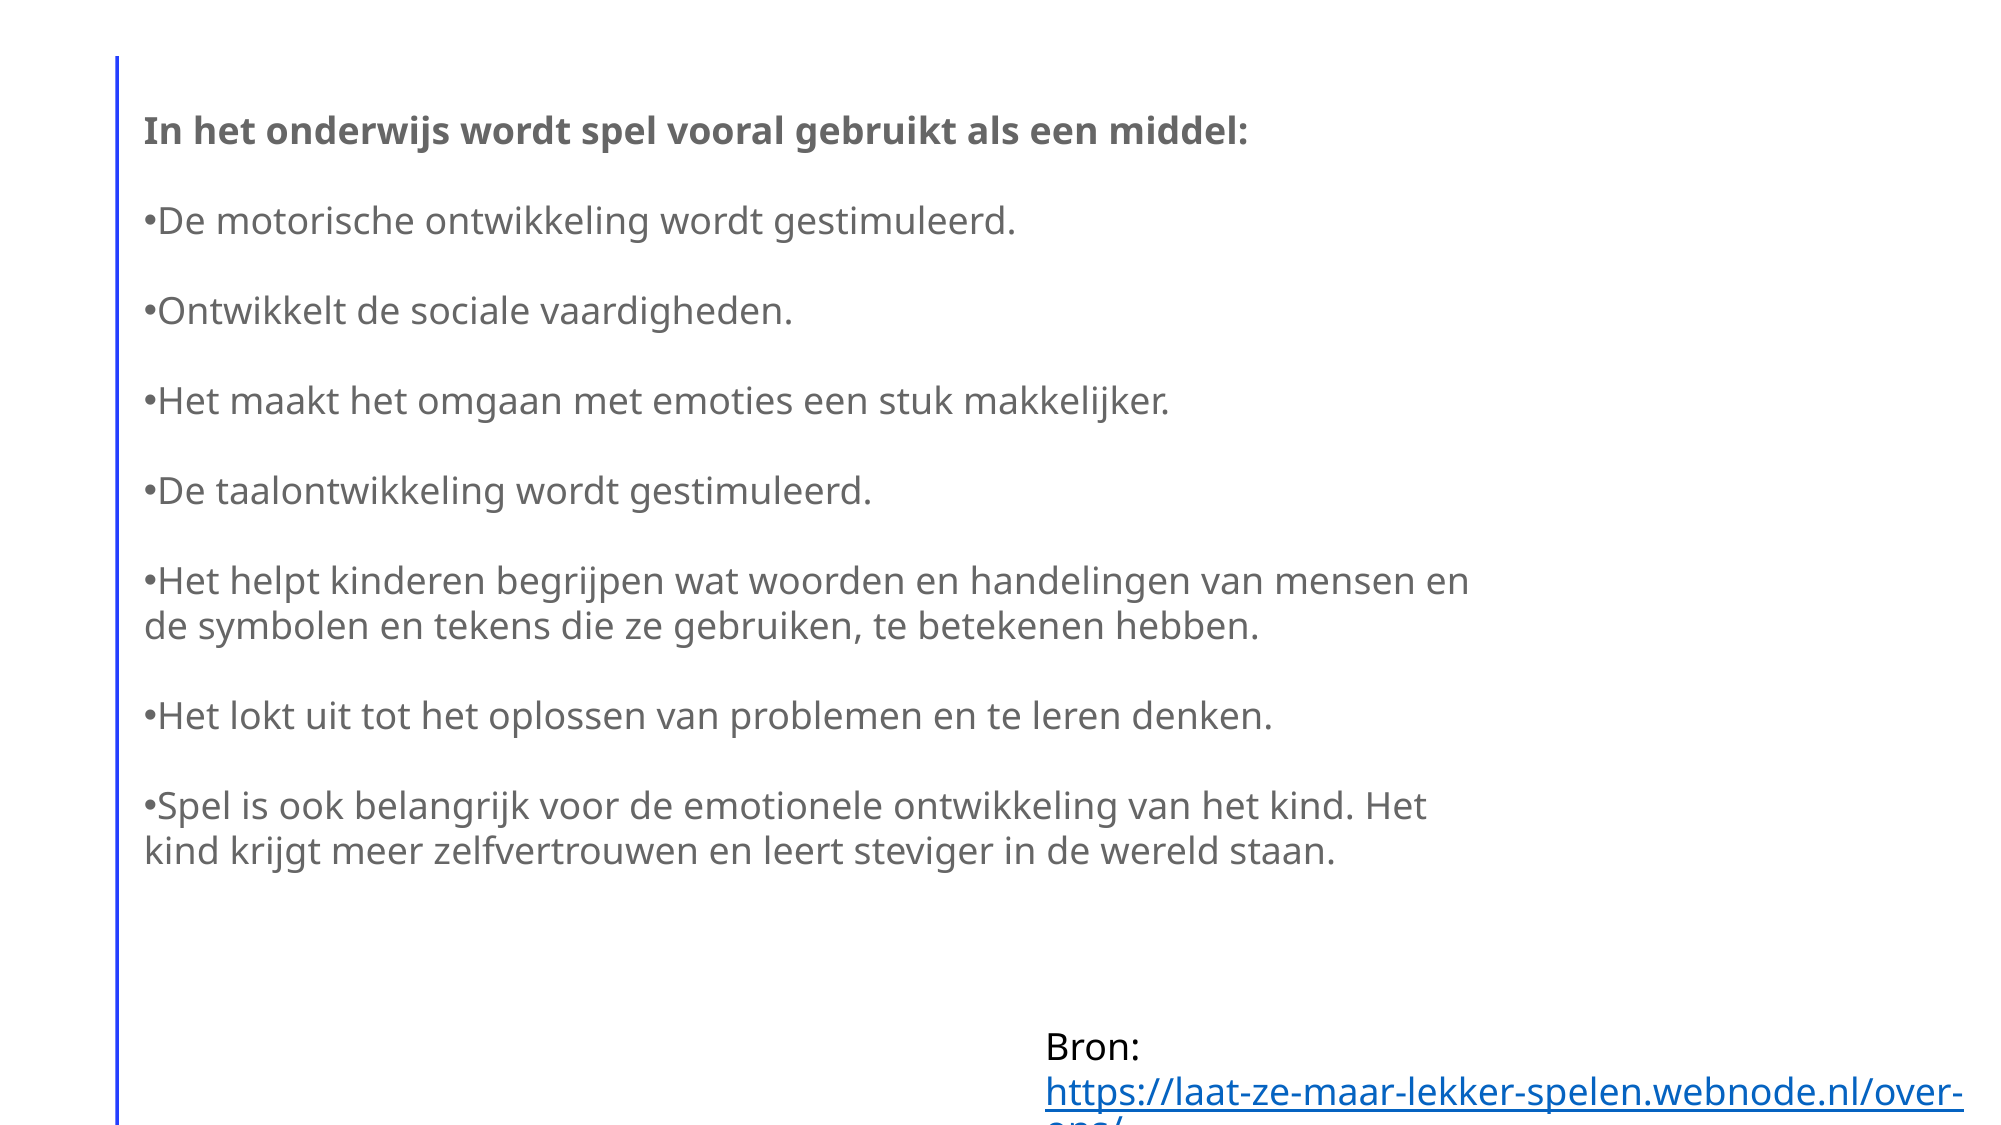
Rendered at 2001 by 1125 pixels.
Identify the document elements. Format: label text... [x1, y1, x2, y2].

text_box Bron: https://laat-ze-maar-lekker-spelen.webnode.nl/over-ons/ [1030, 1016, 1991, 1125]
text_box In het onderwijs wordt spel vooral gebruikt als een middel: De motorische ontwikkeling wordt gestimuleerd. Ontwikkelt de sociale vaardigheden. Het maakt het omgaan met emoties een stuk makkelijker. De taalontwikkeling wordt gestimuleerd. Het helpt kinderen begrijpen wat woorden en handelingen van mensen en de symbolen en tekens die ze gebruiken, te betekenen hebben. Het lokt uit tot het oplossen van problemen en te leren denken. Spel is ook belangrijk voor de emotionele ontwikkeling van het kind. Het kind krijgt meer zelfvertrouwen en leert steviger in de wereld staan. [129, 99, 1499, 880]
